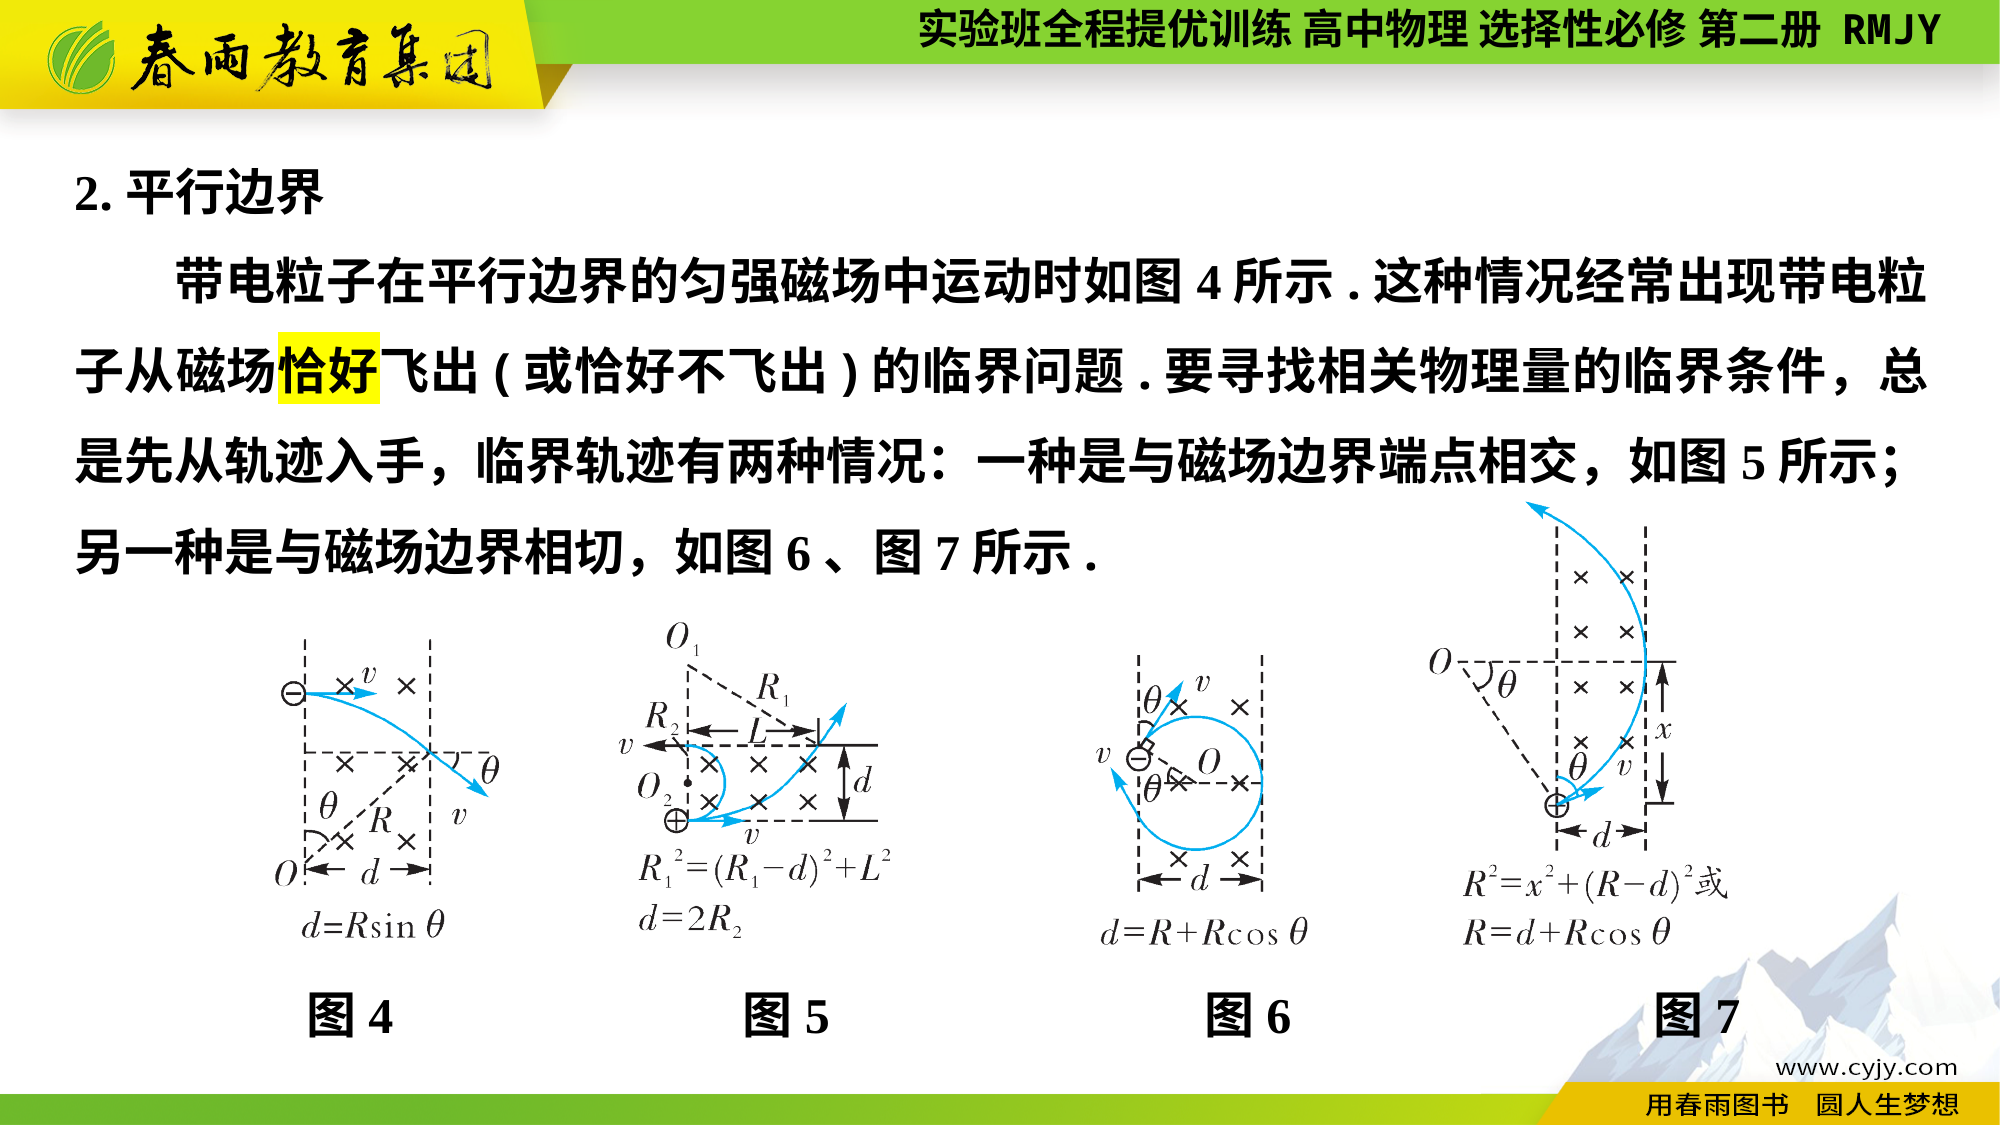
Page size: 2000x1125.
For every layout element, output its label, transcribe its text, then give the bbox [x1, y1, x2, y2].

list 2.平行边界 带电粒子在平行边界的匀强磁场中运动时如图4所示.这种情况经常出现带电粒子从磁场恰好飞出(或恰好不飞出)的临界问题.要寻找相关物理量的临界条件，总是先从轨迹入手，临界轨迹有两种情况：一种是与磁场边界端点相交，如图5所示；另一种是与磁场边界相切，如图6、图7所示. [59, 122, 1944, 581]
picture [0, 0, 2000, 1125]
text_box 图4 图5 图6 图7 [291, 946, 1839, 1051]
